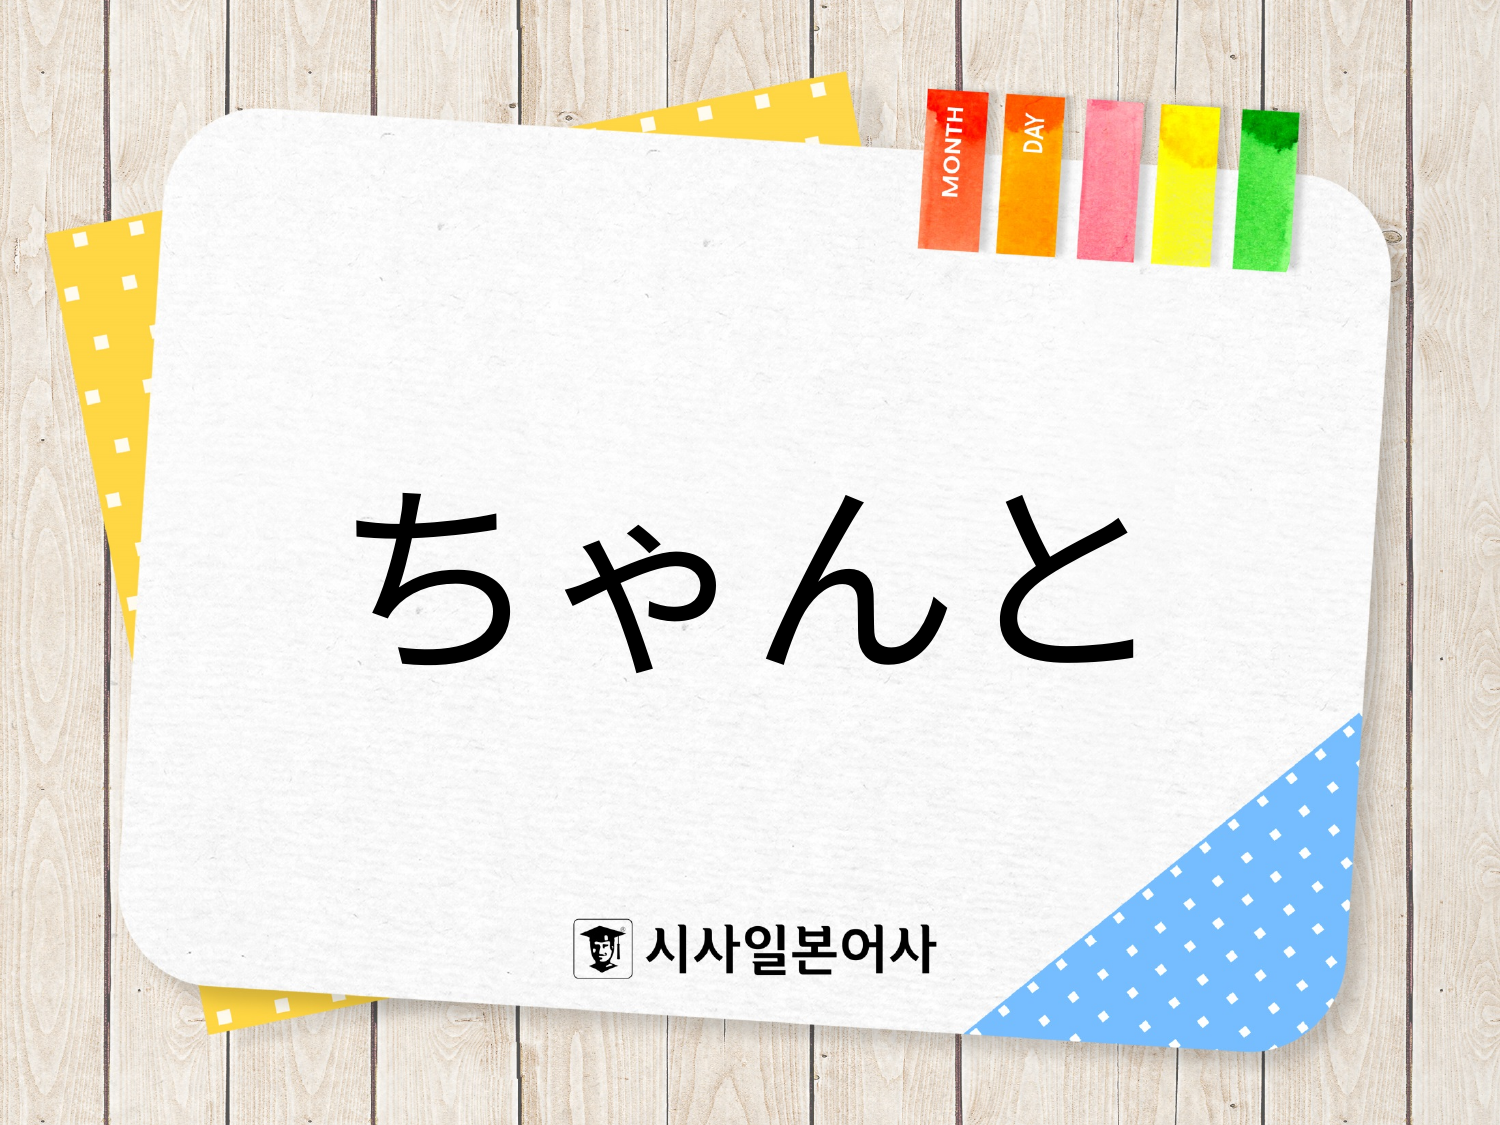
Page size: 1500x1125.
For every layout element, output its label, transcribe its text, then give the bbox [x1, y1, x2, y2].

title ちゃんと [75, 338, 1425, 811]
picture [0, 0, 1500, 1125]
